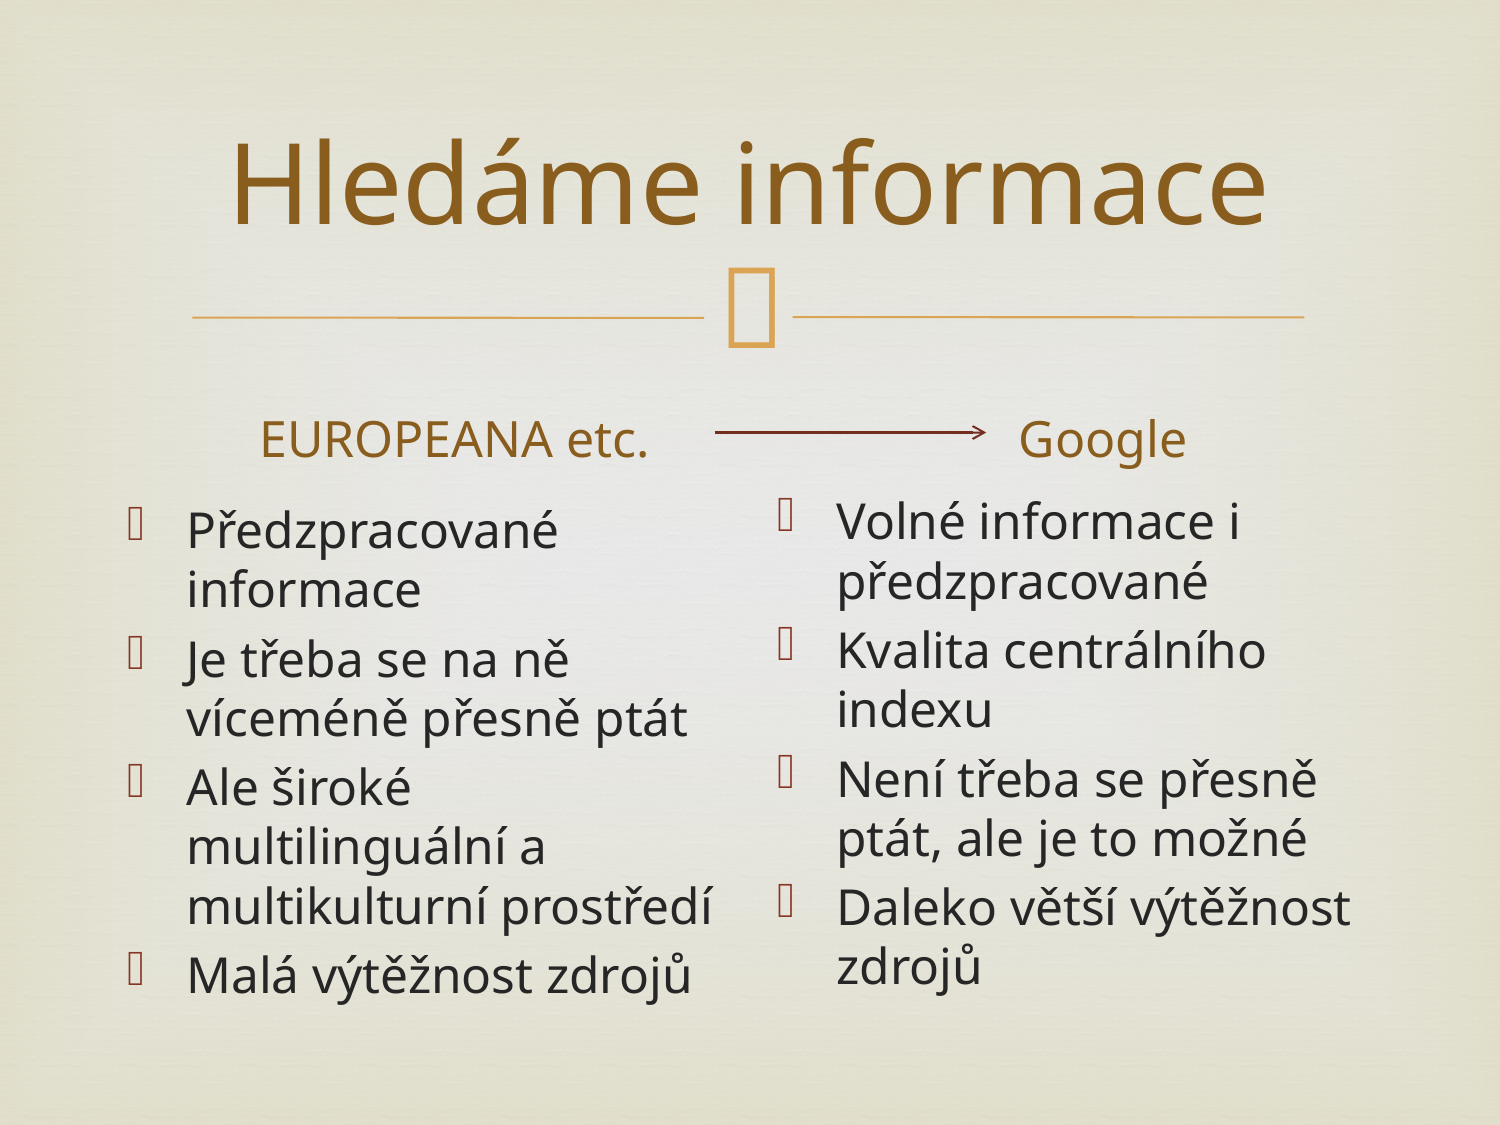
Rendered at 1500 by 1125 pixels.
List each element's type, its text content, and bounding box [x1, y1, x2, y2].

list Volné informace i předzpracované Kvalita centrálního indexu Není třeba se přesně ptát, ale je to možné Daleko větší výtěžnost zdrojů [761, 483, 1386, 1004]
list Předzpracované informace Je třeba se na ně víceméně přesně ptát Ale široké multilinguální a multikulturní prostředí Malá výtěžnost zdrojů [112, 491, 737, 1013]
list Google [820, 367, 1387, 476]
title Hledáme informace [112, 93, 1386, 267]
list EUROPEANA etc. [172, 367, 738, 476]
